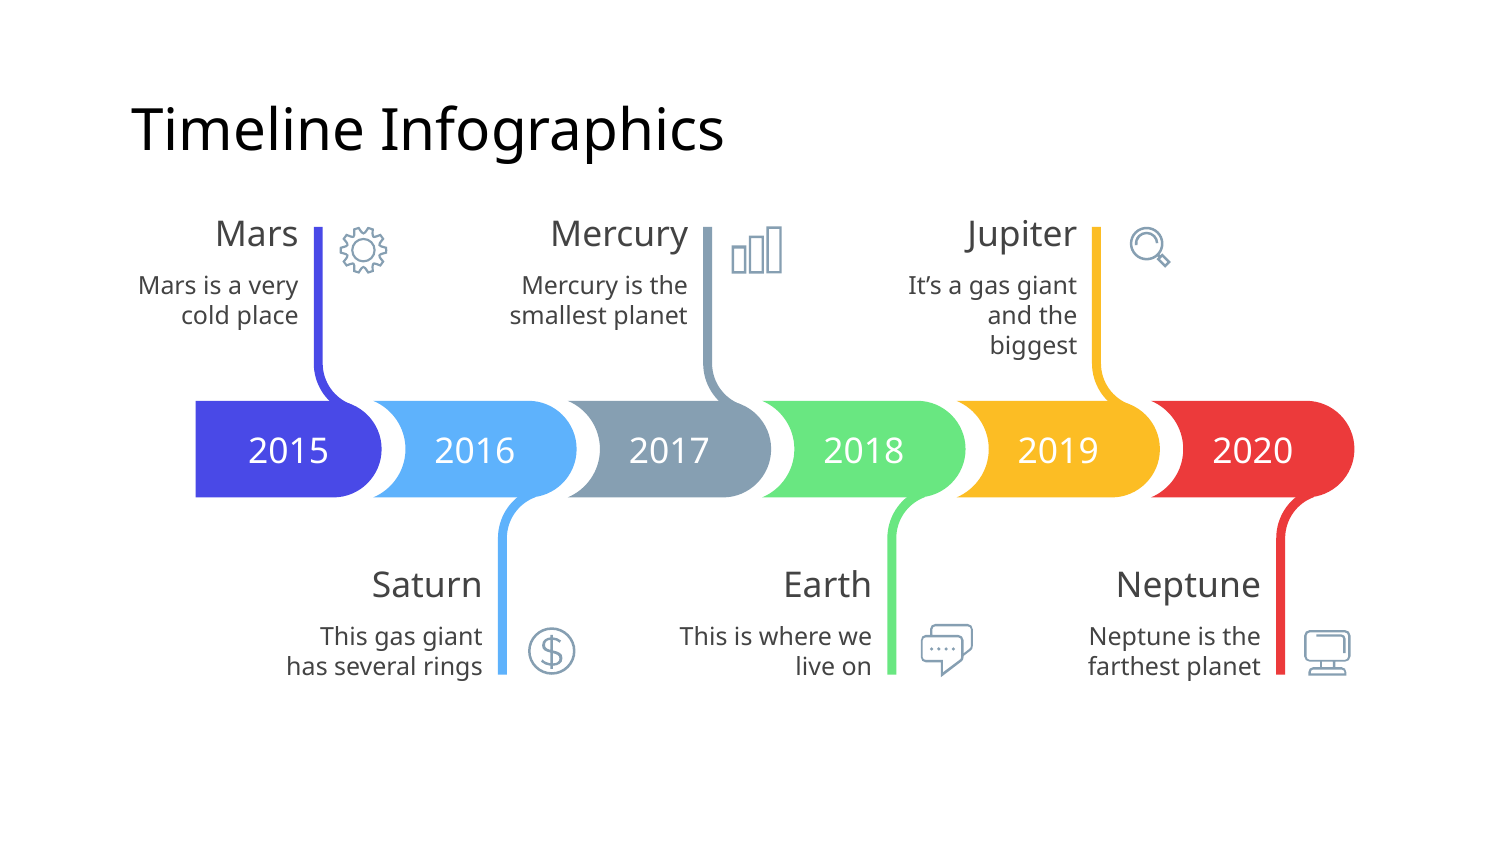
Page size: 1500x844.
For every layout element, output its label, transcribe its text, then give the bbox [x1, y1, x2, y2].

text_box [99, 197, 388, 498]
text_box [657, 400, 973, 694]
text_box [267, 400, 577, 694]
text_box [1046, 400, 1355, 694]
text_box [878, 197, 1172, 498]
title Timeline Infographics [116, 88, 1384, 167]
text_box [488, 197, 783, 498]
